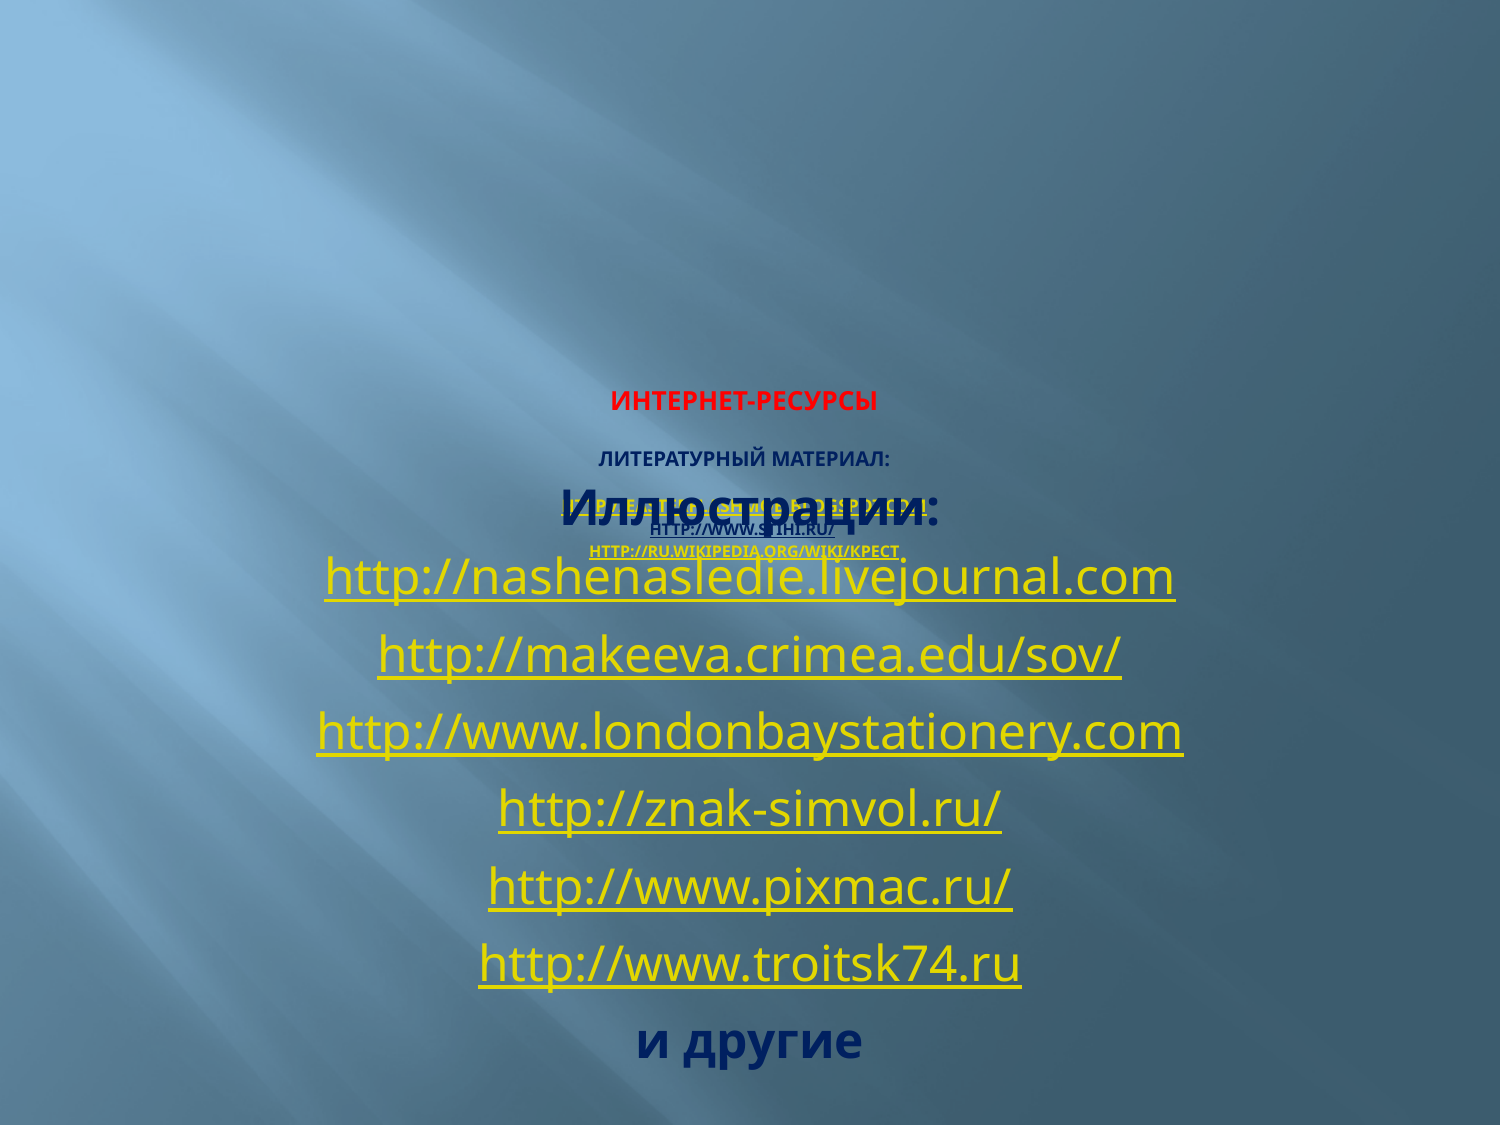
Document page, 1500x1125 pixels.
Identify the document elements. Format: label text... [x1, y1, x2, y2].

subtitle Иллюстрации: http://nashenasledie.livejournal.com http://makeeva.crimea.edu/sov/ http://www.londonbaystationery.com http://znak-simvol.ru/ http://www.pixmac.ru/ http://www.troitsk74.ru и другие [225, 468, 1275, 1079]
title Интернет-ресурсы Литературный материал: http://easterflashmob.blogspot.com http://www.stihi.ru/ http://ru.wikipedia.org/wiki/Крест [69, 58, 1420, 633]
